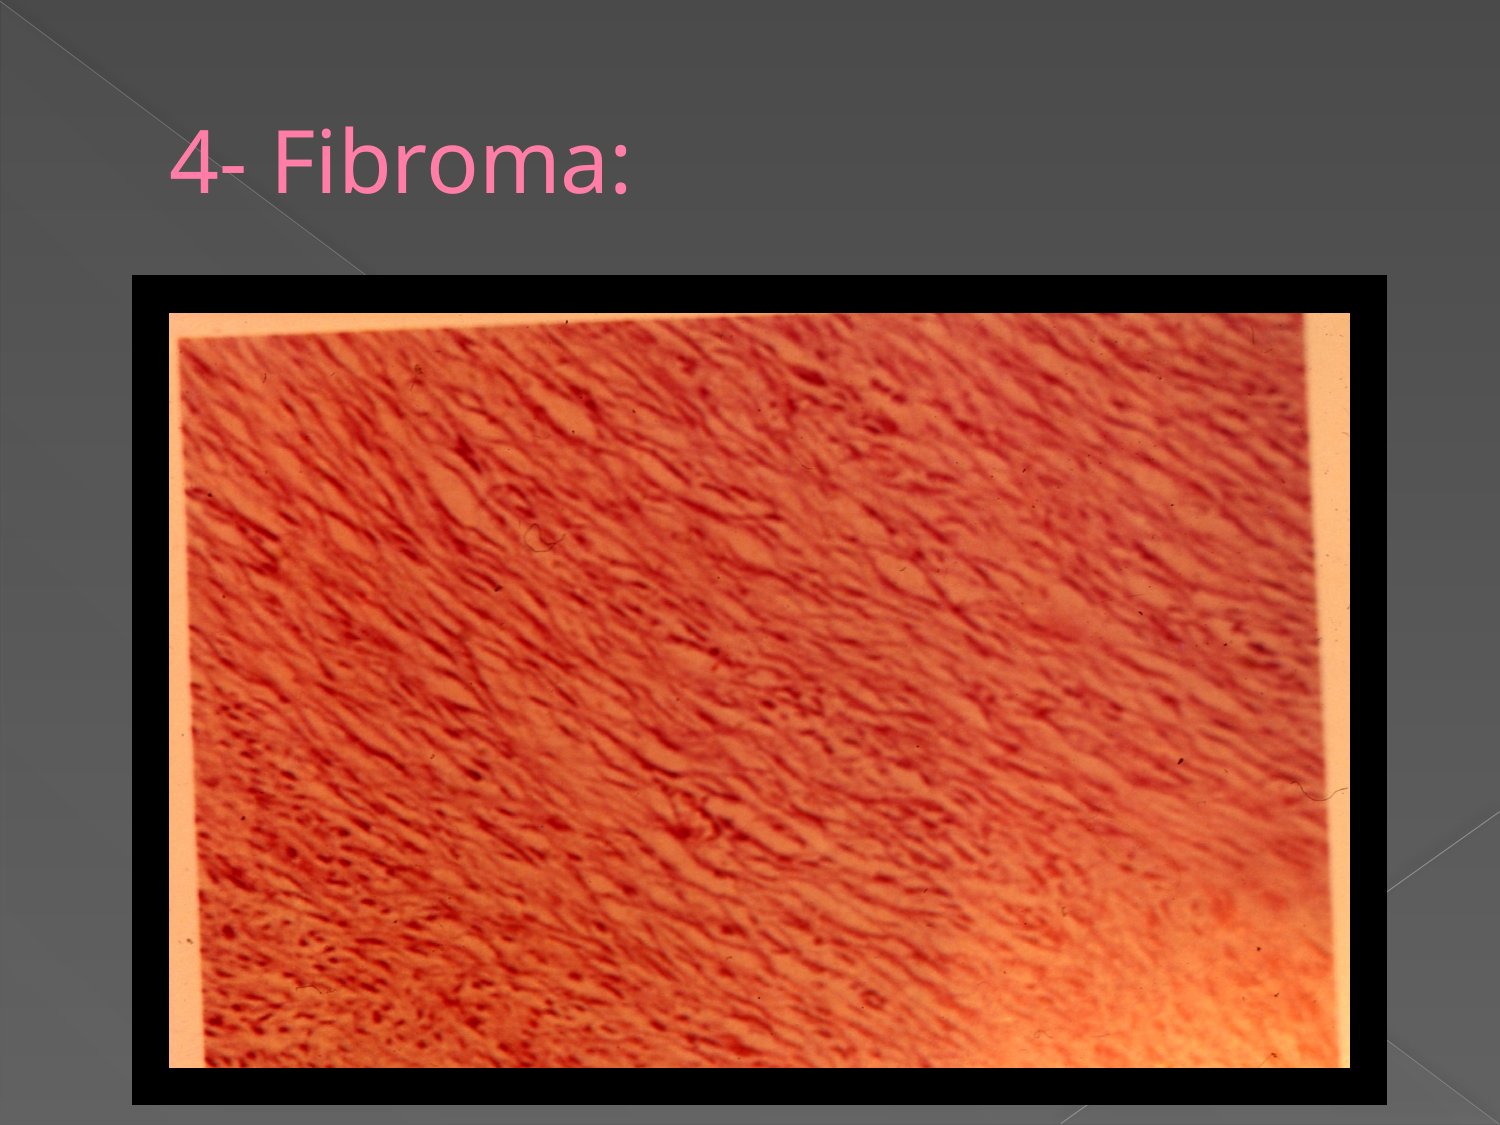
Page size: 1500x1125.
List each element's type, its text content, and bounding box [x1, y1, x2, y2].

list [168, 312, 1351, 1068]
title 4- Fibroma: [75, 43, 1425, 274]
